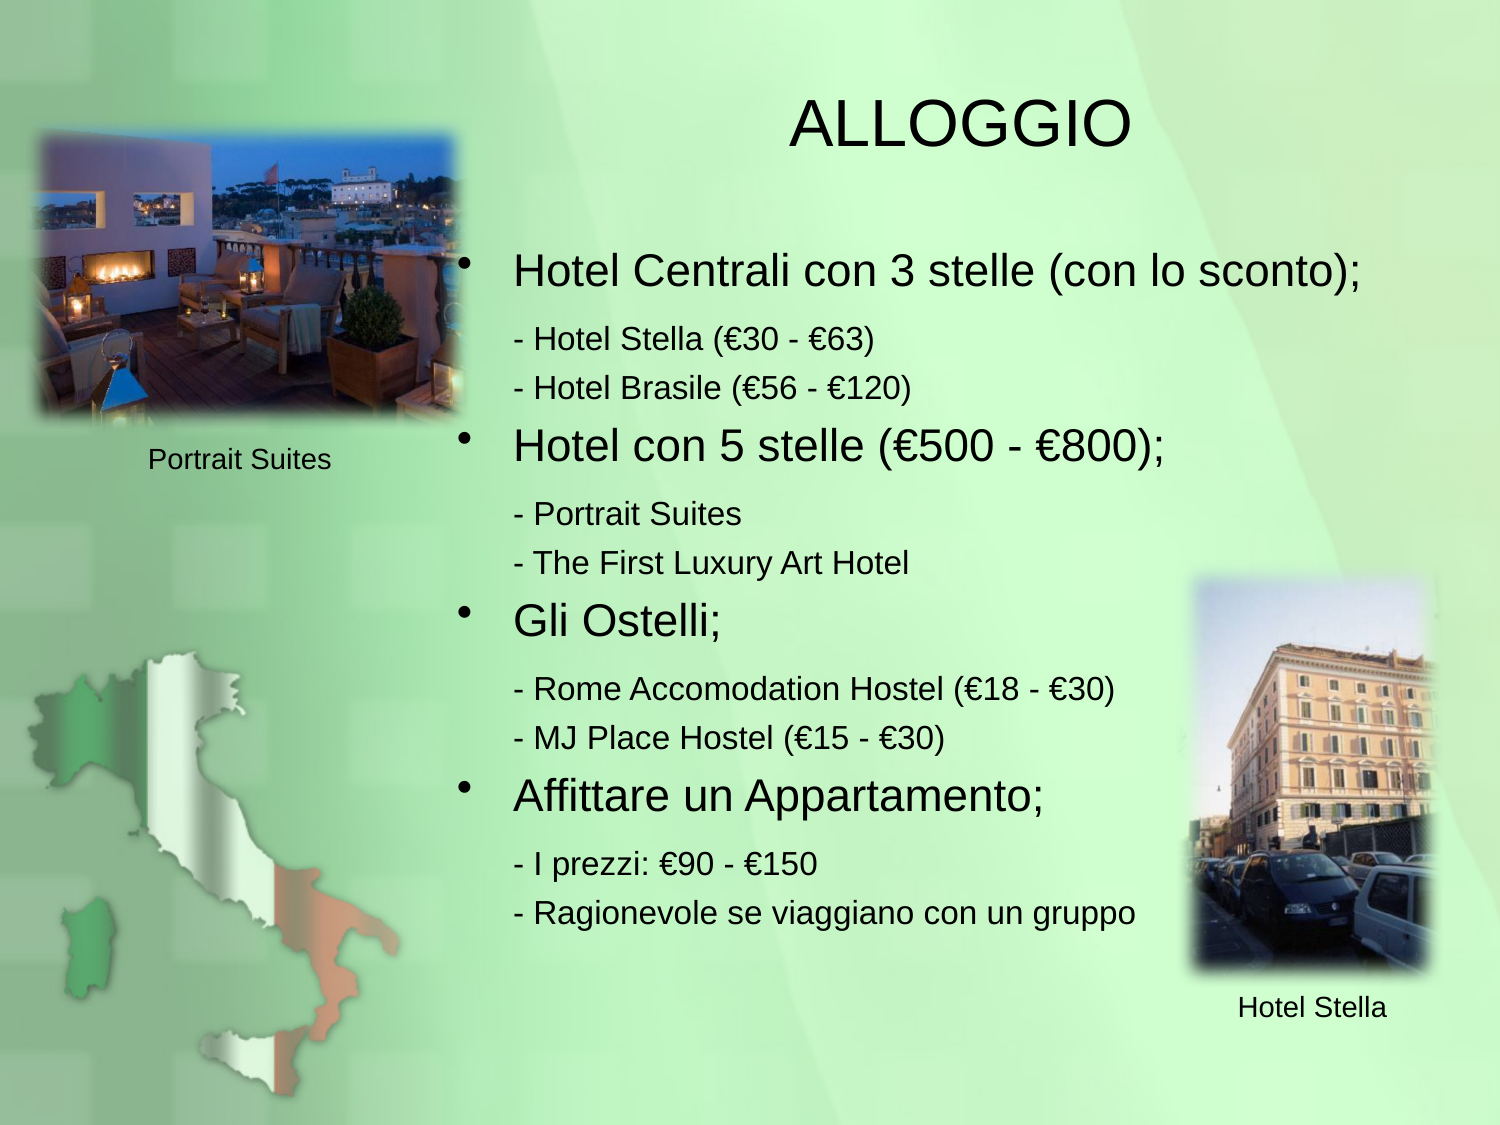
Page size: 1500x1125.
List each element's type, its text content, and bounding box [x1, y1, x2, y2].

text_box Portrait Suites [118, 440, 362, 494]
picture [0, 0, 1500, 1125]
title ALLOGGIO [443, 69, 1480, 168]
text_box Hotel Stella [1209, 998, 1416, 1042]
list Hotel Centrali con 3 stelle (con lo sconto); - Hotel Stella (€30 - €63) - Hotel Brasile (€56 - €120) Hotel con 5 stelle (€500 - €800); - Portrait Suites - The First Luxury Art Hotel Gli Ostelli; - Rome Accomodation Hostel (€18 - €30) - MJ Place Hostel (€15 - €30) Affittare un Appartamento; - I prezzi: €90 - €150 - Ragionevole se viaggiano con un gruppo [441, 233, 1480, 977]
